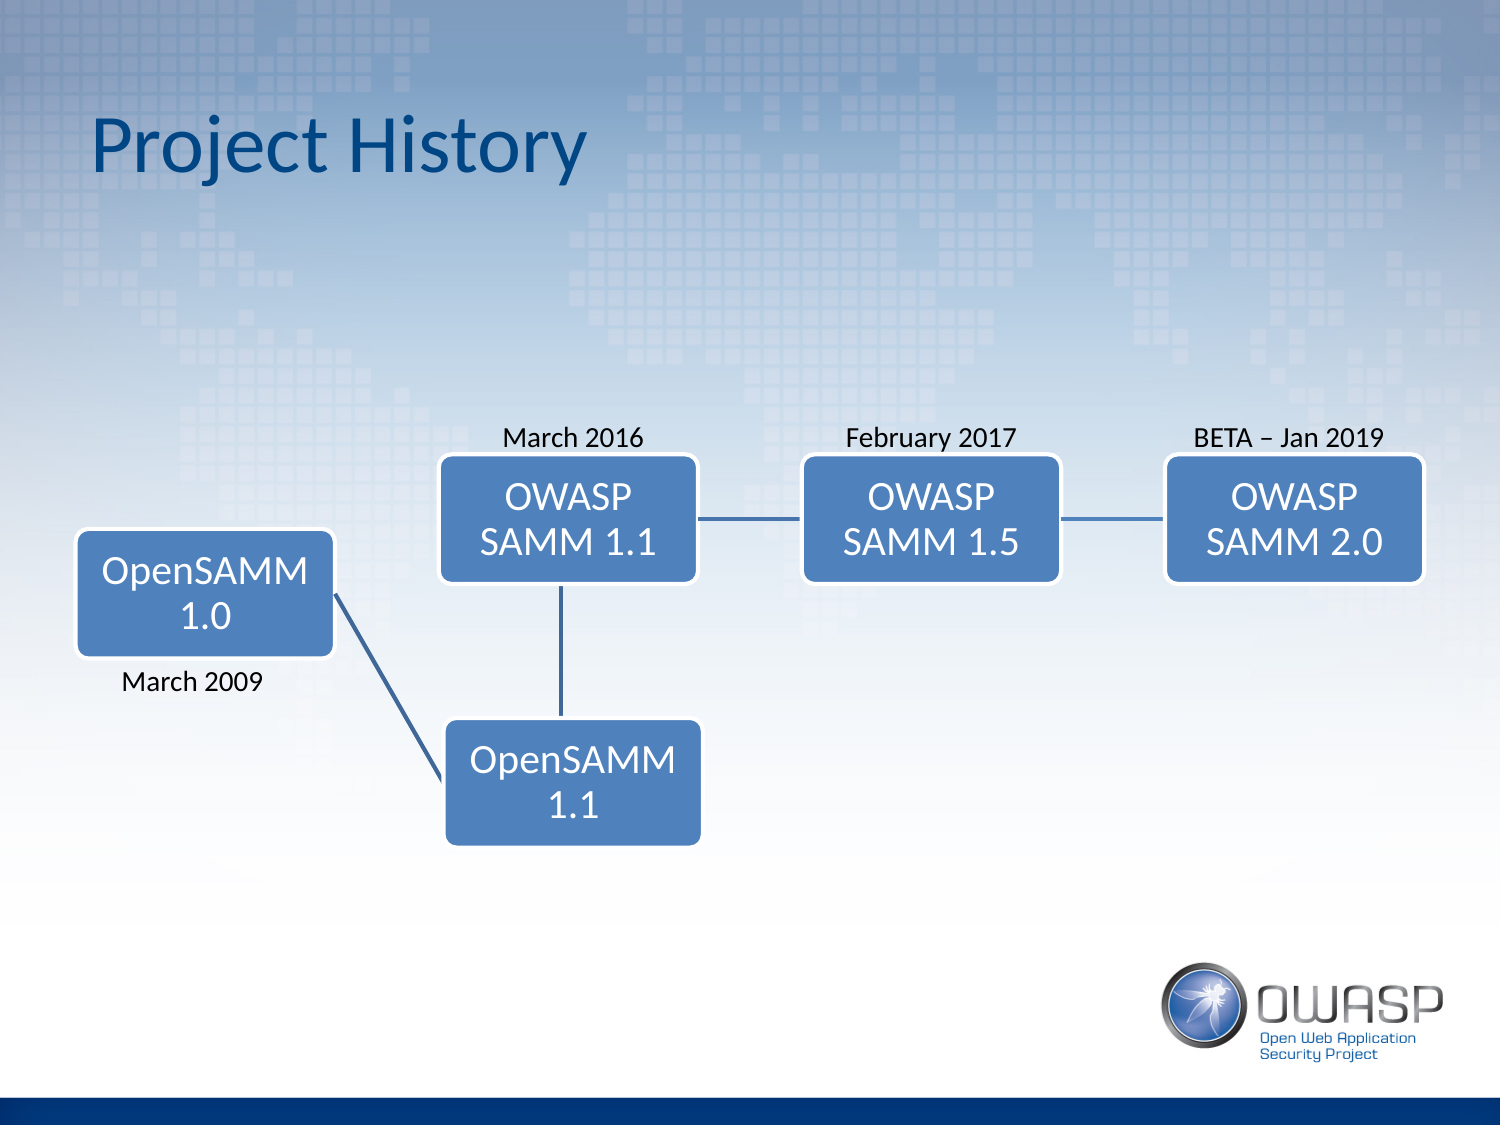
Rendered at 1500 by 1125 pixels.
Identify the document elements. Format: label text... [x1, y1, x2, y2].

text_box February 2017 [826, 411, 1037, 452]
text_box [75, 454, 1425, 848]
text_box BETA – Jan 2019 [1159, 411, 1413, 452]
title Project History [75, 45, 1425, 233]
text_box March 2016 [467, 411, 679, 452]
picture [0, 0, 1500, 1125]
